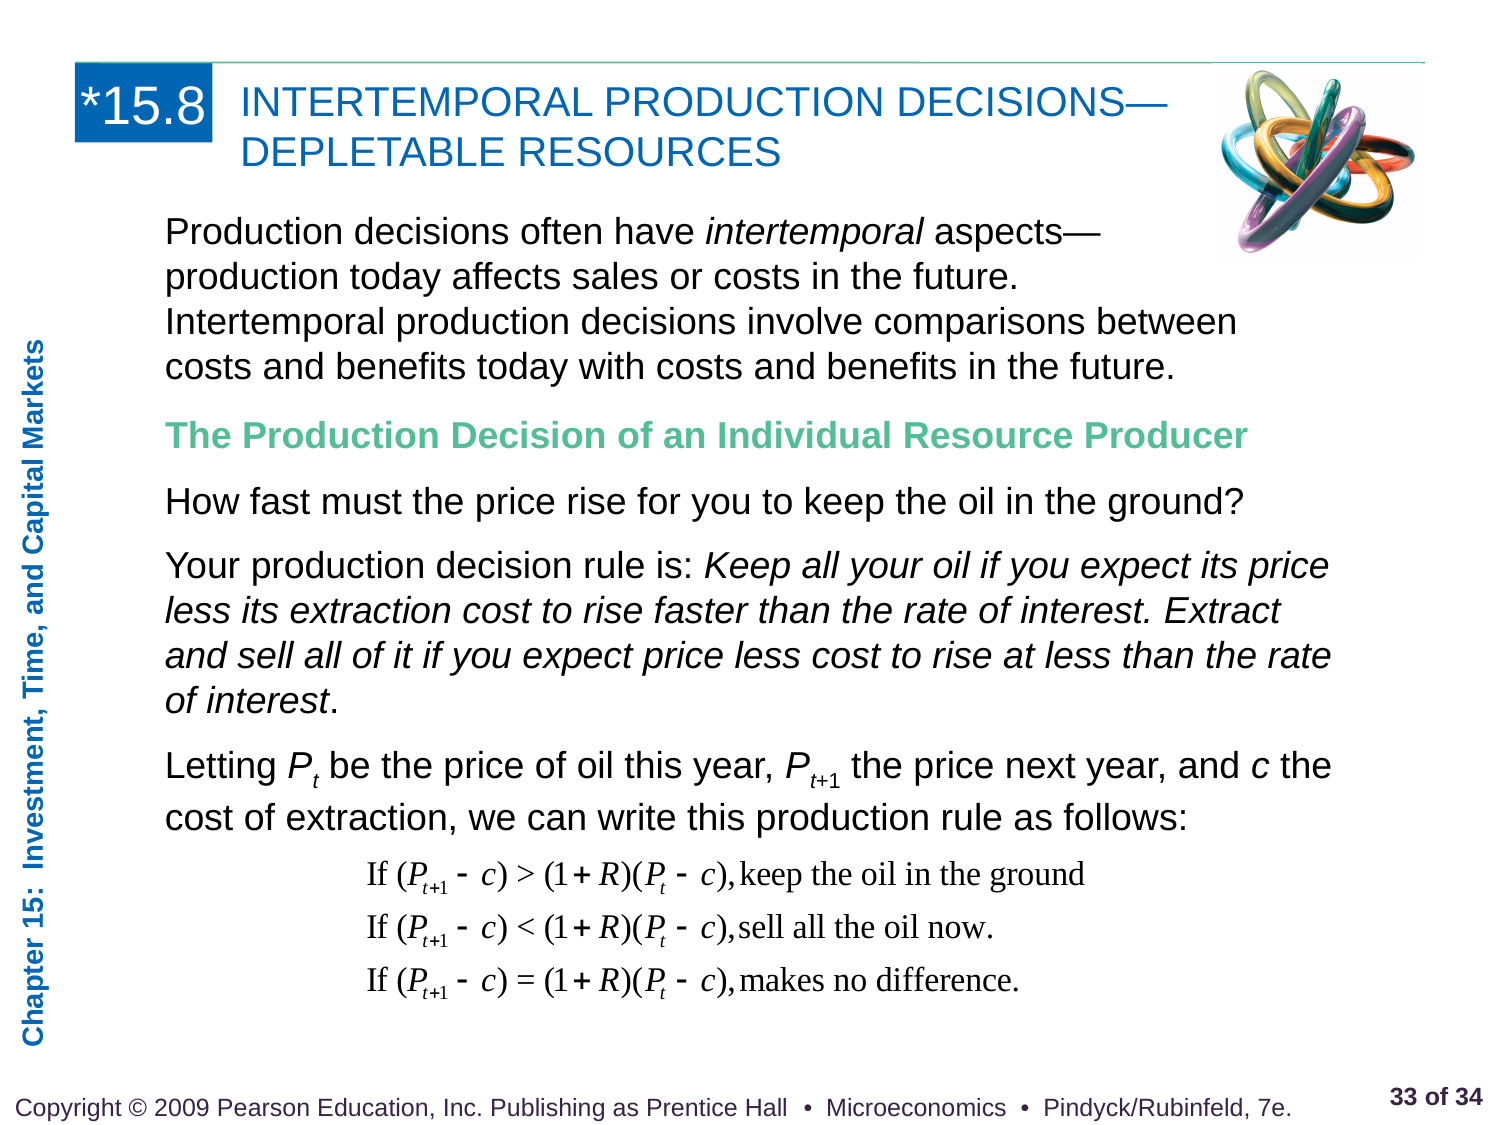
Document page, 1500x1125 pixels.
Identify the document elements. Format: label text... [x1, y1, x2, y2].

picture [1212, 63, 1422, 263]
text_box Production decisions often have intertemporal aspects—production today affects sales or costs in the future. Intertemporal production decisions involve comparisons between costs and benefits today with costs and benefits in the future. [149, 199, 1263, 395]
picture [362, 854, 1086, 1000]
list The Production Decision of an Individual Resource Producer [150, 412, 1350, 469]
title INTERTEMPORAL PRODUCTION DECISIONS— DEPLETABLE RESOURCES [225, 143, 1212, 175]
text_box How fast must the price rise for you to keep the oil in the ground? Your production decision rule is: Keep all your oil if you expect its price less its extraction cost to rise faster than the rate of interest. Extract and sell all of it if you expect price less cost to rise at less than the rate of interest. Letting Pt be the price of oil this year, Pt+1 the price next year, and c the cost of extraction, we can write this production rule as follows: [149, 469, 1350, 845]
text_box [74, 62, 1425, 143]
